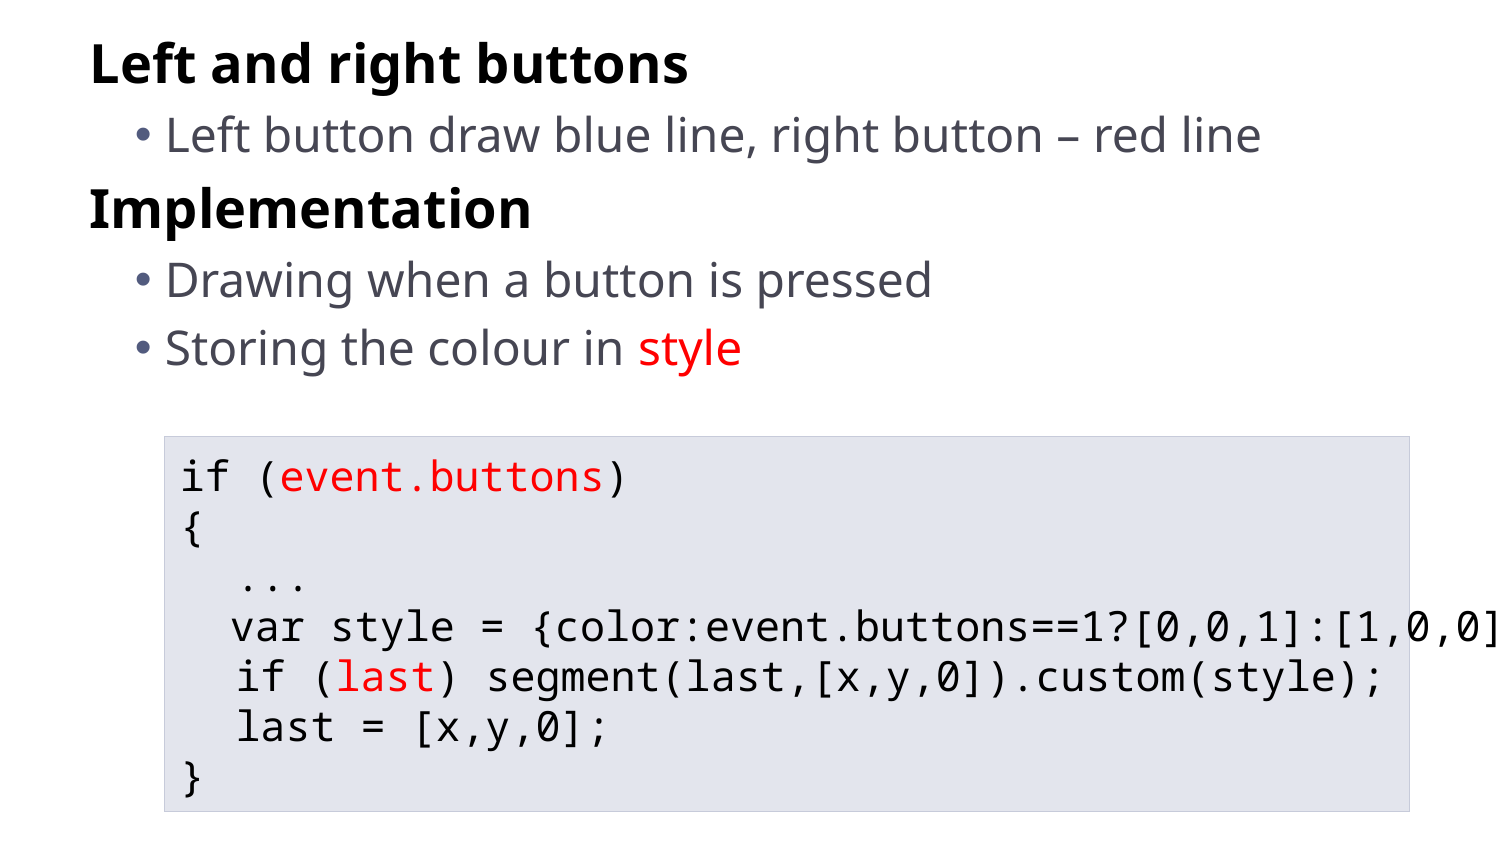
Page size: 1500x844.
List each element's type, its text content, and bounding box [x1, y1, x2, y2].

text_box if (event.buttons) { ... var style = {color:event.buttons==1?[0,0,1]:[1,0,0]}; if (last) segment(last,[x,y,0]).custom(style); last = [x,y,0]; } [164, 436, 1410, 812]
list Left and right buttons Left button draw blue line, right button – red line Implementation Drawing when a button is pressed Storing the colour in style [75, 21, 1475, 835]
